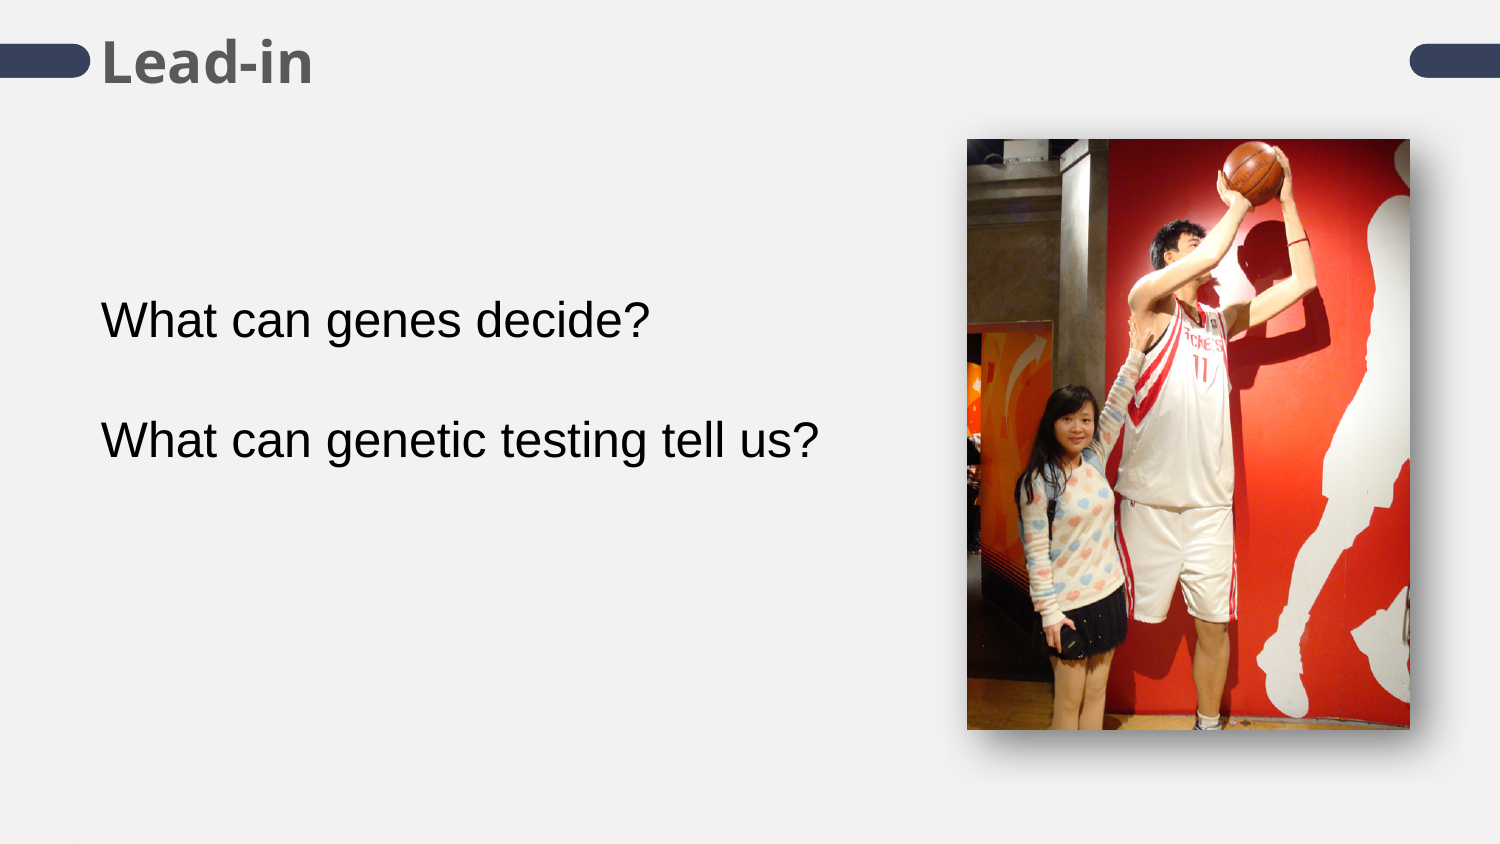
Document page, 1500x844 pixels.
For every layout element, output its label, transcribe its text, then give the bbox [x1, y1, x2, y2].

text_box Lead-in [100, 28, 857, 91]
text_box [1409, 41, 1500, 80]
text_box [0, 41, 93, 80]
picture [967, 139, 1410, 730]
list What can genes decide? What can genetic testing tell us? [85, 280, 880, 659]
